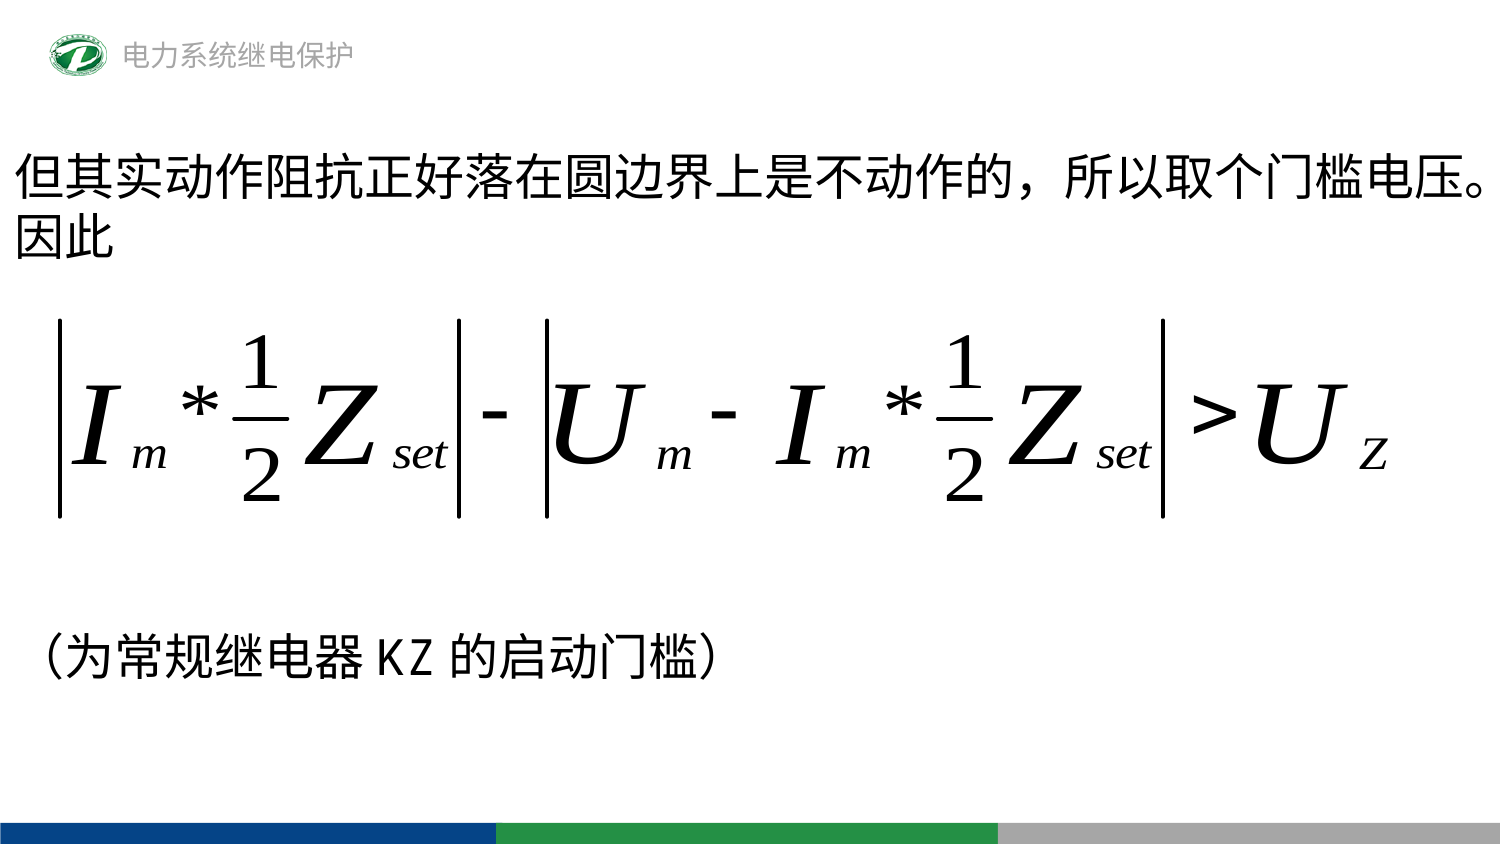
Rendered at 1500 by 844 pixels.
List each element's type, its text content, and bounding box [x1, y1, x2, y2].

picture [41, 19, 118, 91]
text_box [494, 821, 996, 844]
text_box 但其实动作阻抗正好落在圆边界上是不动作的，所以取个门槛电压。因此 （为常规继电器KZ的启动门槛） [0, 138, 1500, 694]
text_box 电力系统继电保护 [122, 29, 370, 80]
text_box [996, 821, 1500, 844]
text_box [42, 305, 1413, 533]
text_box [0, 821, 494, 844]
